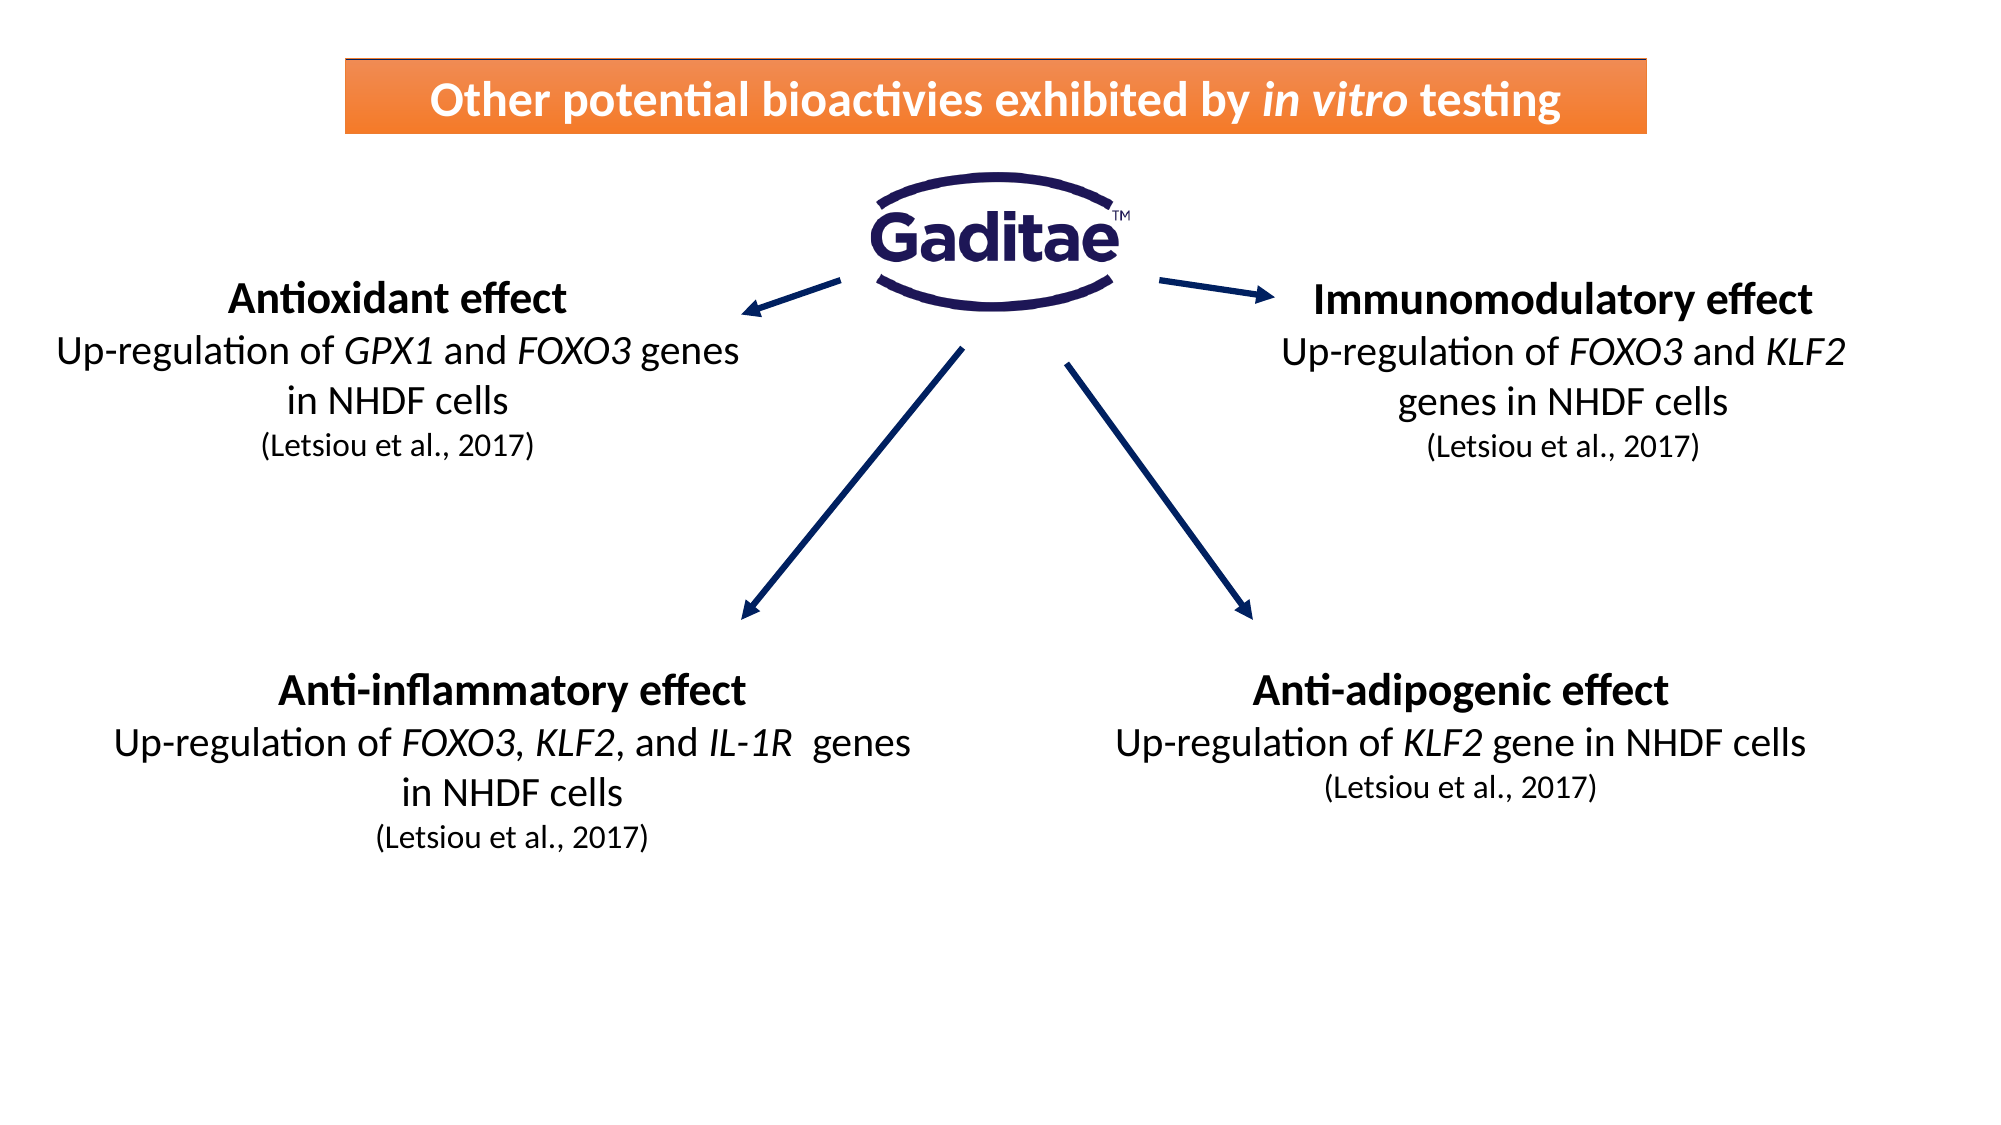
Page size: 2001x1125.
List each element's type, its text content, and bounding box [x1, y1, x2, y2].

text_box Other potential bioactivies exhibited by in vitro testing [345, 58, 1647, 134]
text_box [741, 347, 963, 620]
text_box Antioxidant effect Up-regulation of GPX1 and FOXO3 genes in NHDF cells (Letsiou et al., 2017) [32, 260, 763, 471]
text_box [1066, 363, 1253, 620]
text_box Immunomodulatory effect Up-regulation of FOXO3 and KLF2 genes in NHDF cells (Letsiou et al., 2017) [1236, 261, 1890, 472]
picture [866, 160, 1134, 322]
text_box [741, 280, 841, 315]
text_box Anti-adipogenic effect Up-regulation of KLF2 gene in NHDF cells (Letsiou et al., 2017) [1032, 652, 1890, 813]
text_box Anti-inflammatory effect Up-regulation of FOXO3, KLF2, and IL-1R genes in NHDF cells (Letsiou et al., 2017) [83, 652, 942, 863]
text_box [1159, 280, 1275, 298]
